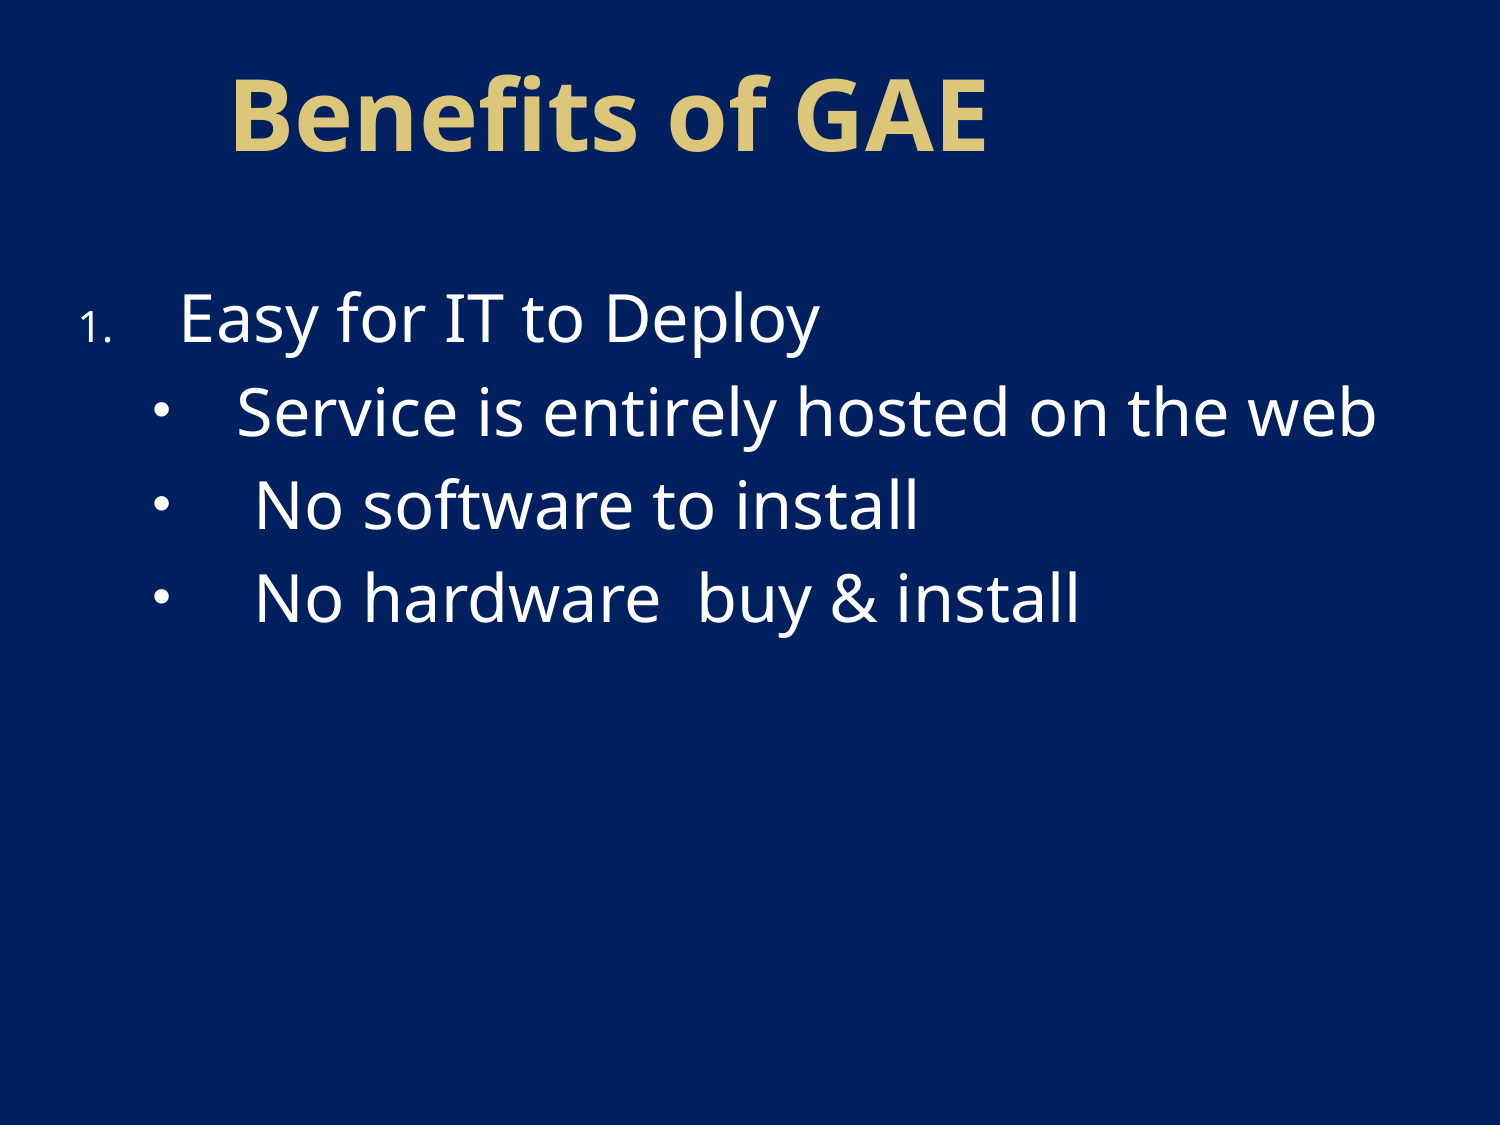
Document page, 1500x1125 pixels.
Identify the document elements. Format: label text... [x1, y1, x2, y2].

list Easy for IT to Deploy Service is entirely hosted on the web No software to install No hardware buy & install [62, 174, 1450, 1025]
title Benefits of GAE [212, 0, 1225, 171]
